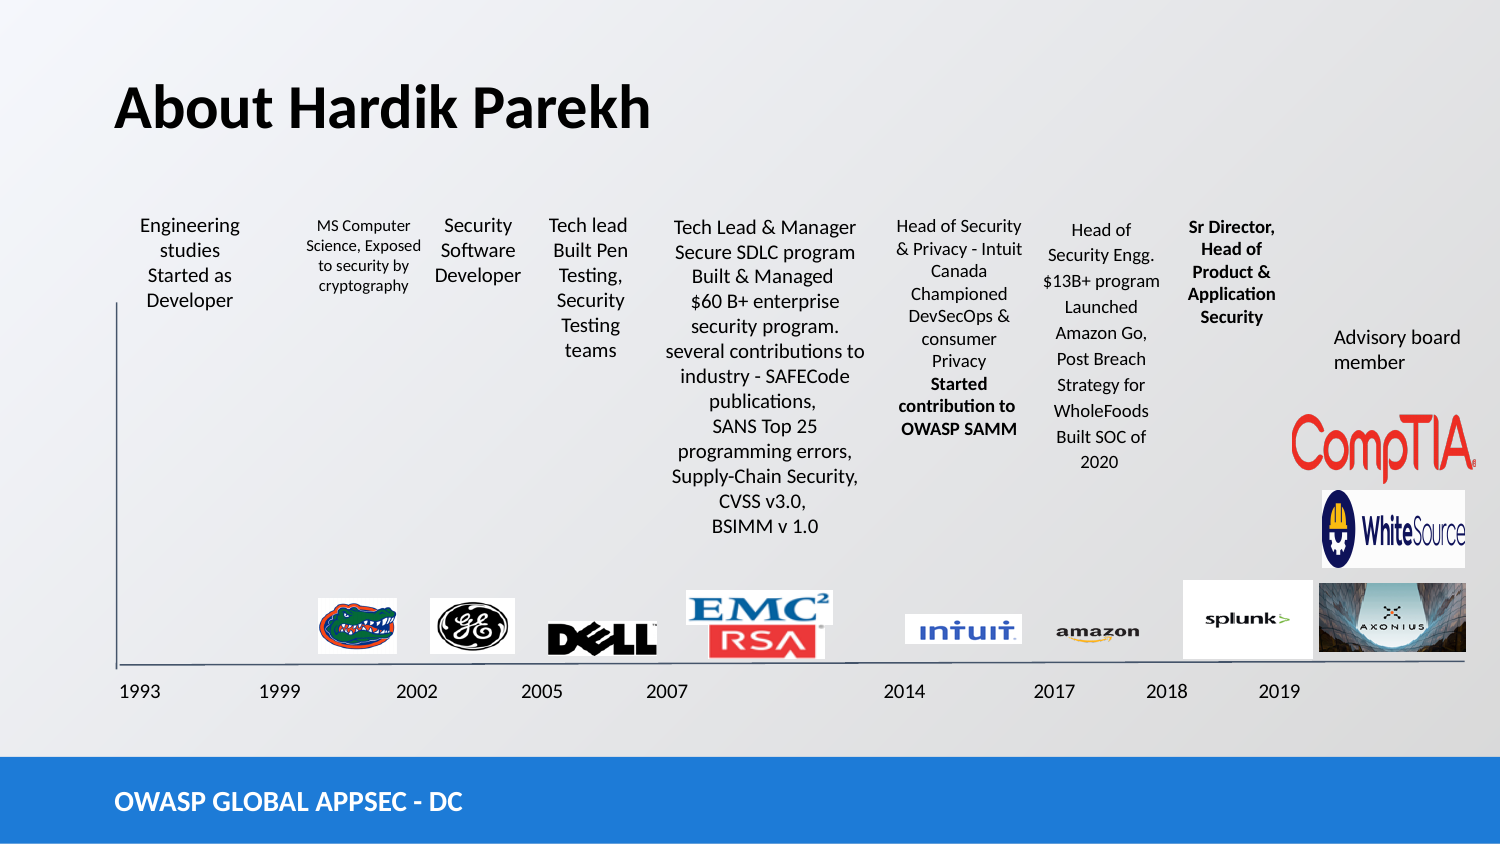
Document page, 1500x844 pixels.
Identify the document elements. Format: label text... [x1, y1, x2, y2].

picture [1049, 607, 1146, 664]
text_box 2014 [868, 674, 947, 712]
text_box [119, 661, 707, 666]
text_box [1315, 661, 1465, 666]
text_box Tech lead Built Pen Testing, Security Testing teams [526, 196, 656, 405]
text_box 1999 [243, 674, 322, 712]
text_box Sr Director, Head of Product & Application Security [1160, 199, 1304, 371]
text_box Tech Lead & Manager Secure SDLC program Built & Managed $60 B+ enterprise security program. several contributions to industry - SAFECode publications, SANS Top 25 programming errors, Supply-Chain Security, CVSS v3.0, BSIMM v 1.0 [646, 198, 885, 583]
text_box Advisory board member [1318, 308, 1479, 397]
picture [1318, 582, 1466, 653]
text_box 2007 [631, 674, 709, 712]
text_box 2018 [1131, 674, 1209, 712]
text_box 2005 [506, 674, 584, 712]
title About Hardik Parekh [103, 26, 1397, 148]
text_box MS Computer Science, Exposed to security by cryptography [284, 199, 444, 409]
picture [1321, 490, 1465, 568]
picture [1182, 580, 1313, 659]
picture [318, 598, 397, 655]
text_box Engineering studies Started as Developer [113, 196, 267, 360]
picture [905, 614, 1022, 644]
text_box Head of Security Engg. $13B+ program Launched Amazon Go, Post Breach Strategy for WholeFoods Built SOC of 2020 [1024, 198, 1178, 560]
picture [548, 621, 657, 656]
text_box 1993 [103, 663, 182, 712]
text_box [1149, 661, 1180, 666]
list [103, 148, 1476, 760]
text_box Security Software Developer [413, 196, 526, 290]
text_box 2019 [1243, 674, 1322, 712]
text_box Head of Security & Privacy - Intuit Canada Championed DevSecOps & consumer Privacy Started contribution to OWASP SAMM [879, 198, 1039, 581]
text_box 2017 [1018, 674, 1097, 712]
picture [686, 590, 834, 659]
picture [1292, 414, 1477, 484]
picture [430, 598, 515, 655]
text_box 2002 [381, 674, 459, 712]
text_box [825, 661, 1044, 666]
